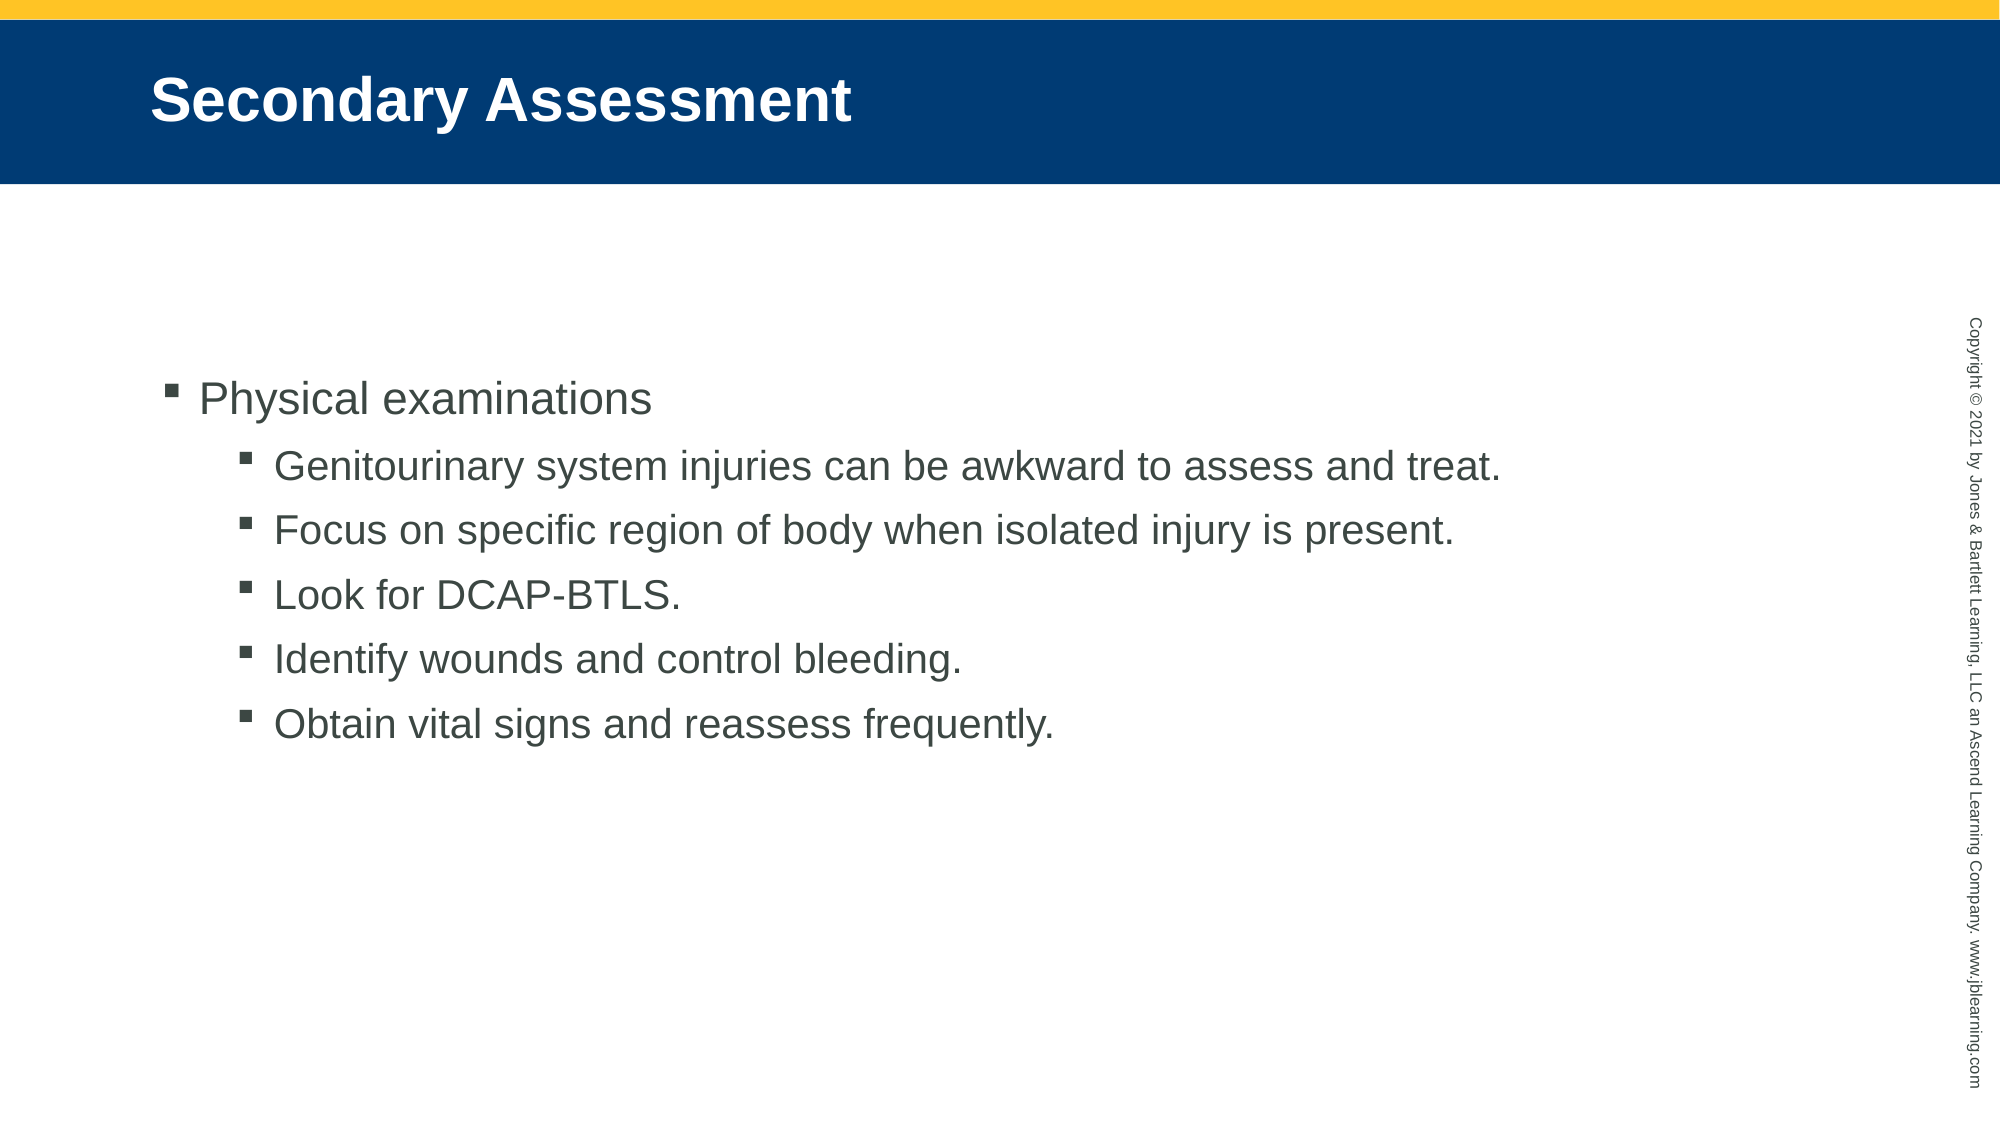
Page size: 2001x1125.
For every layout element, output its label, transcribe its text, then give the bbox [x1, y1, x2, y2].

title Secondary Assessment [0, 19, 2000, 185]
list Physical examinations Genitourinary system injuries can be awkward to assess and treat. Focus on specific region of body when isolated injury is present. Look for DCAP-BTLS. Identify wounds and control bleeding. Obtain vital signs and reassess frequently. [146, 361, 1859, 1016]
